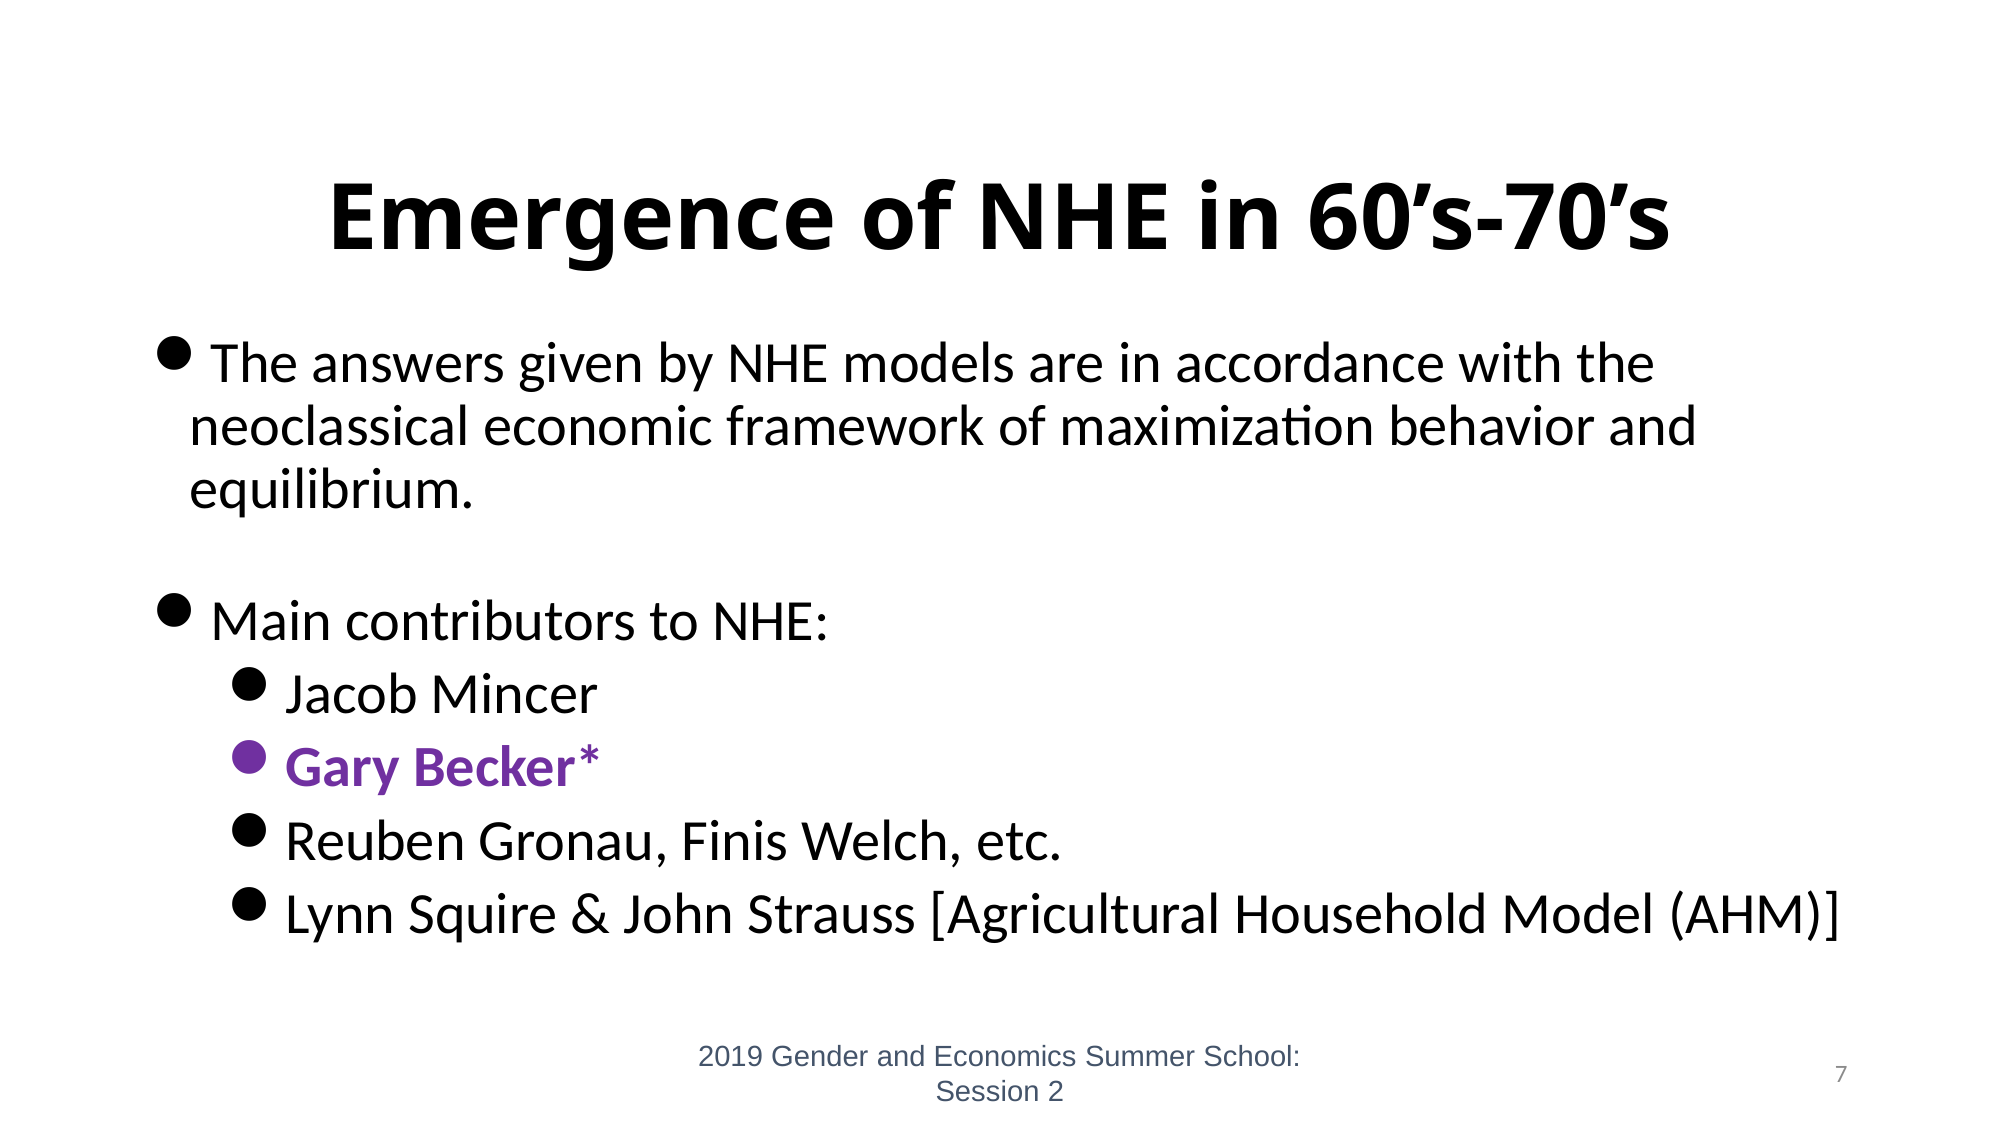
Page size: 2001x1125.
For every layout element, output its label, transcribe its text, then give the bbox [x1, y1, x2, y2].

list The answers given by NHE models are in accordance with the neoclassical economic framework of maximization behavior and equilibrium. Main contributors to NHE: Jacob Mincer Gary Becker* Reuben Gronau, Finis Welch, etc. Lynn Squire & John Strauss [Agricultural Household Model (AHM)] [137, 324, 1863, 1010]
slide_number 7 [1412, 1042, 1863, 1103]
footer 2019 Gender and Economics Summer School: Session 2 [662, 1042, 1338, 1103]
title Emergence of NHE in 60’s-70’s [137, 111, 1863, 324]
